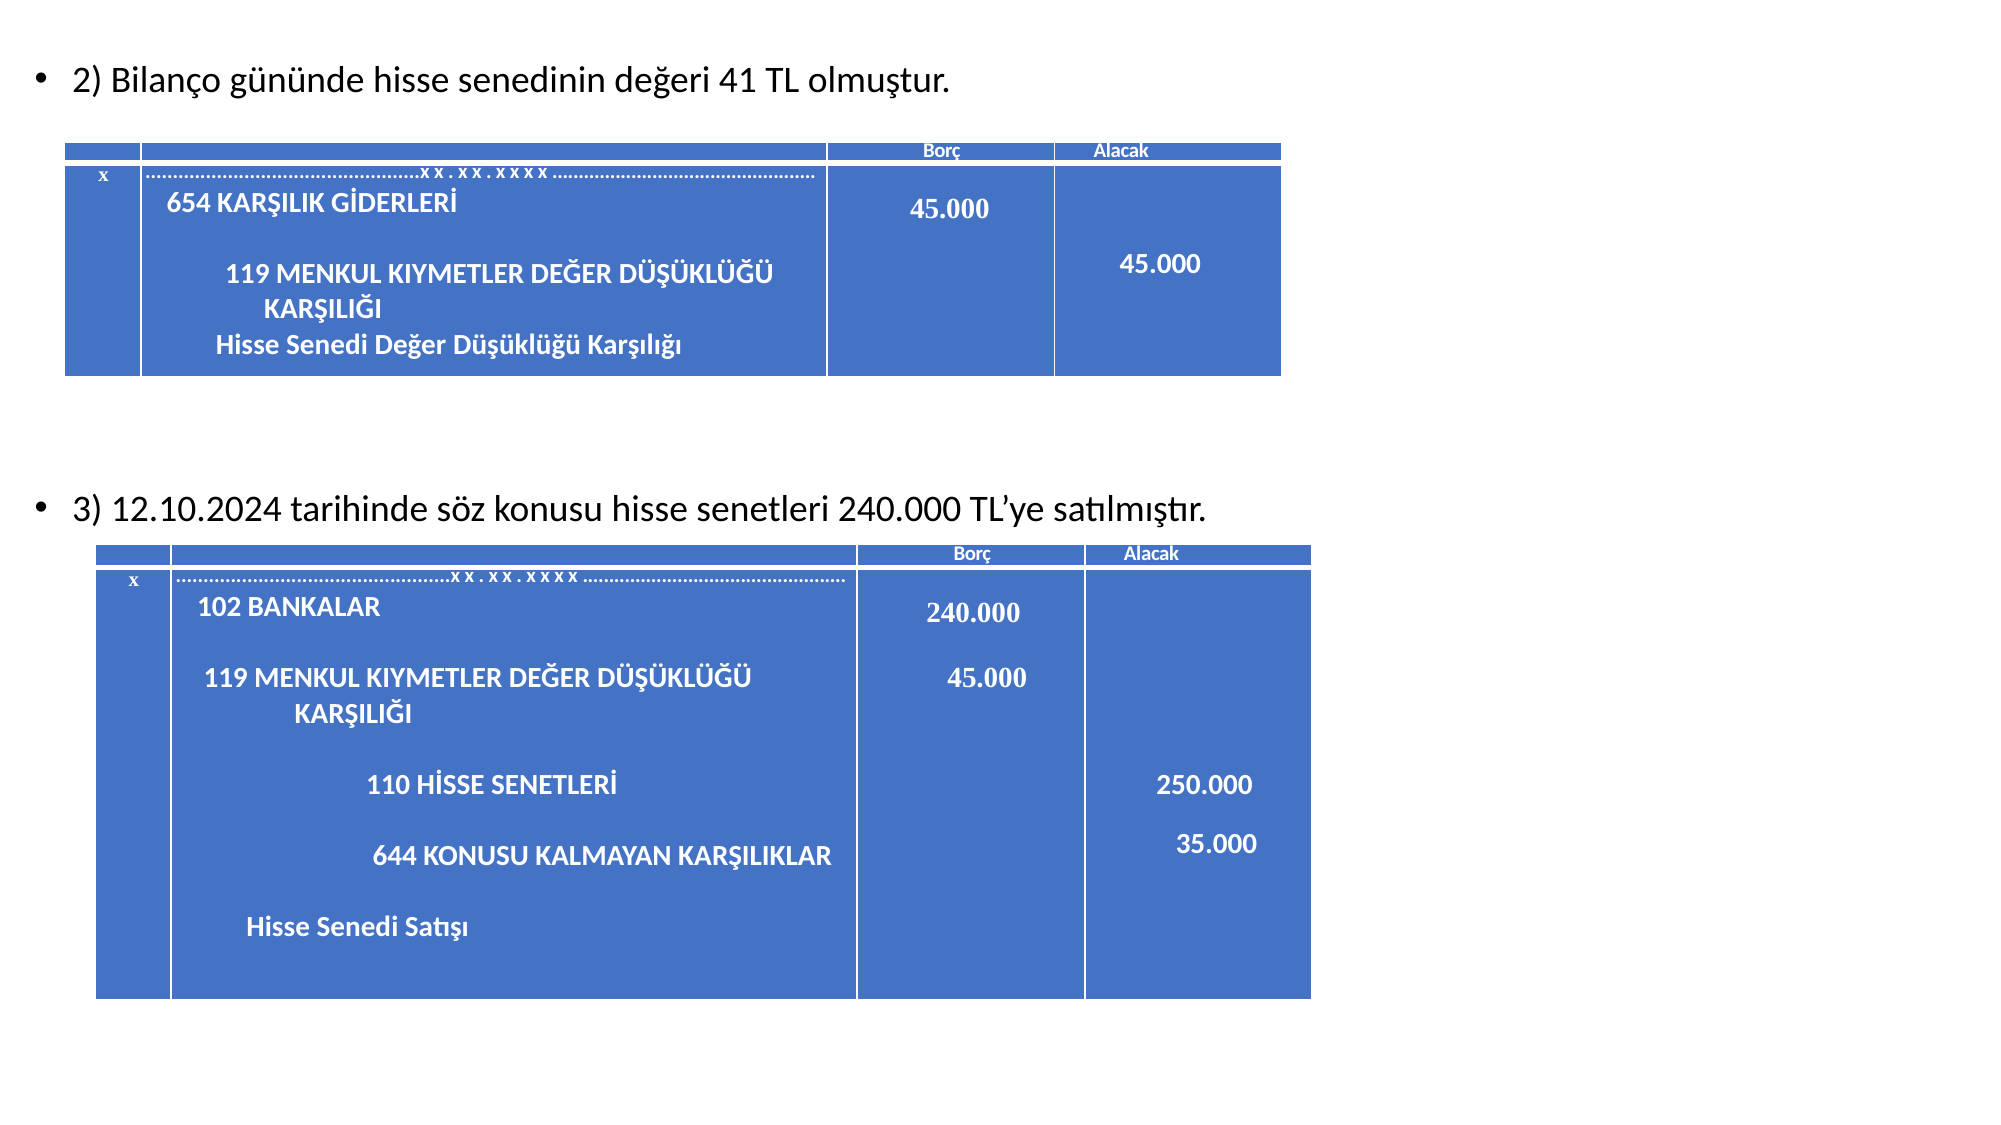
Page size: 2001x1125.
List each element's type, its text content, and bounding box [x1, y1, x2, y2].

table_header [142, 143, 826, 160]
table_cell x [96, 570, 170, 999]
table_cell 45.000 [1055, 166, 1281, 376]
table_header Borç [828, 143, 1054, 160]
table_cell x [65, 166, 140, 376]
table_header [172, 545, 856, 565]
table_header Alacak [1086, 545, 1311, 565]
table_cell 250.000 35.000 [1086, 570, 1311, 999]
table_cell ..................................................xx.xx.xxxx.................................................. 102 BANKALAR 119 MENKUL KIYMETLER DEĞER DÜŞÜKLÜĞÜ KARŞILIĞI 110 HİSSE SENETLERİ 644 KONUSU KALMAYAN KARŞILIKLAR Hisse Senedi Satışı [172, 570, 856, 999]
list 2) Bilanço gününde hisse senedinin değeri 41 TL olmuştur. 3) 12.10.2024 tarihinde söz konusu hisse senetleri 240.000 TL’ye satılmıştır. [19, 52, 1957, 1085]
table_cell 45.000 [828, 166, 1054, 376]
table_cell ..................................................xx.xx.xxxx.................................................. 654 KARŞILIK GİDERLERİ 119 MENKUL KIYMETLER DEĞER DÜŞÜKLÜĞÜ KARŞILIĞI Hisse Senedi Değer Düşüklüğü Karşılığı [142, 166, 826, 376]
table_header [65, 143, 140, 160]
table_cell 240.000 45.000 [858, 570, 1084, 999]
table_header Alacak [1055, 143, 1281, 160]
table_header Borç [858, 545, 1084, 565]
table_header [96, 545, 170, 565]
